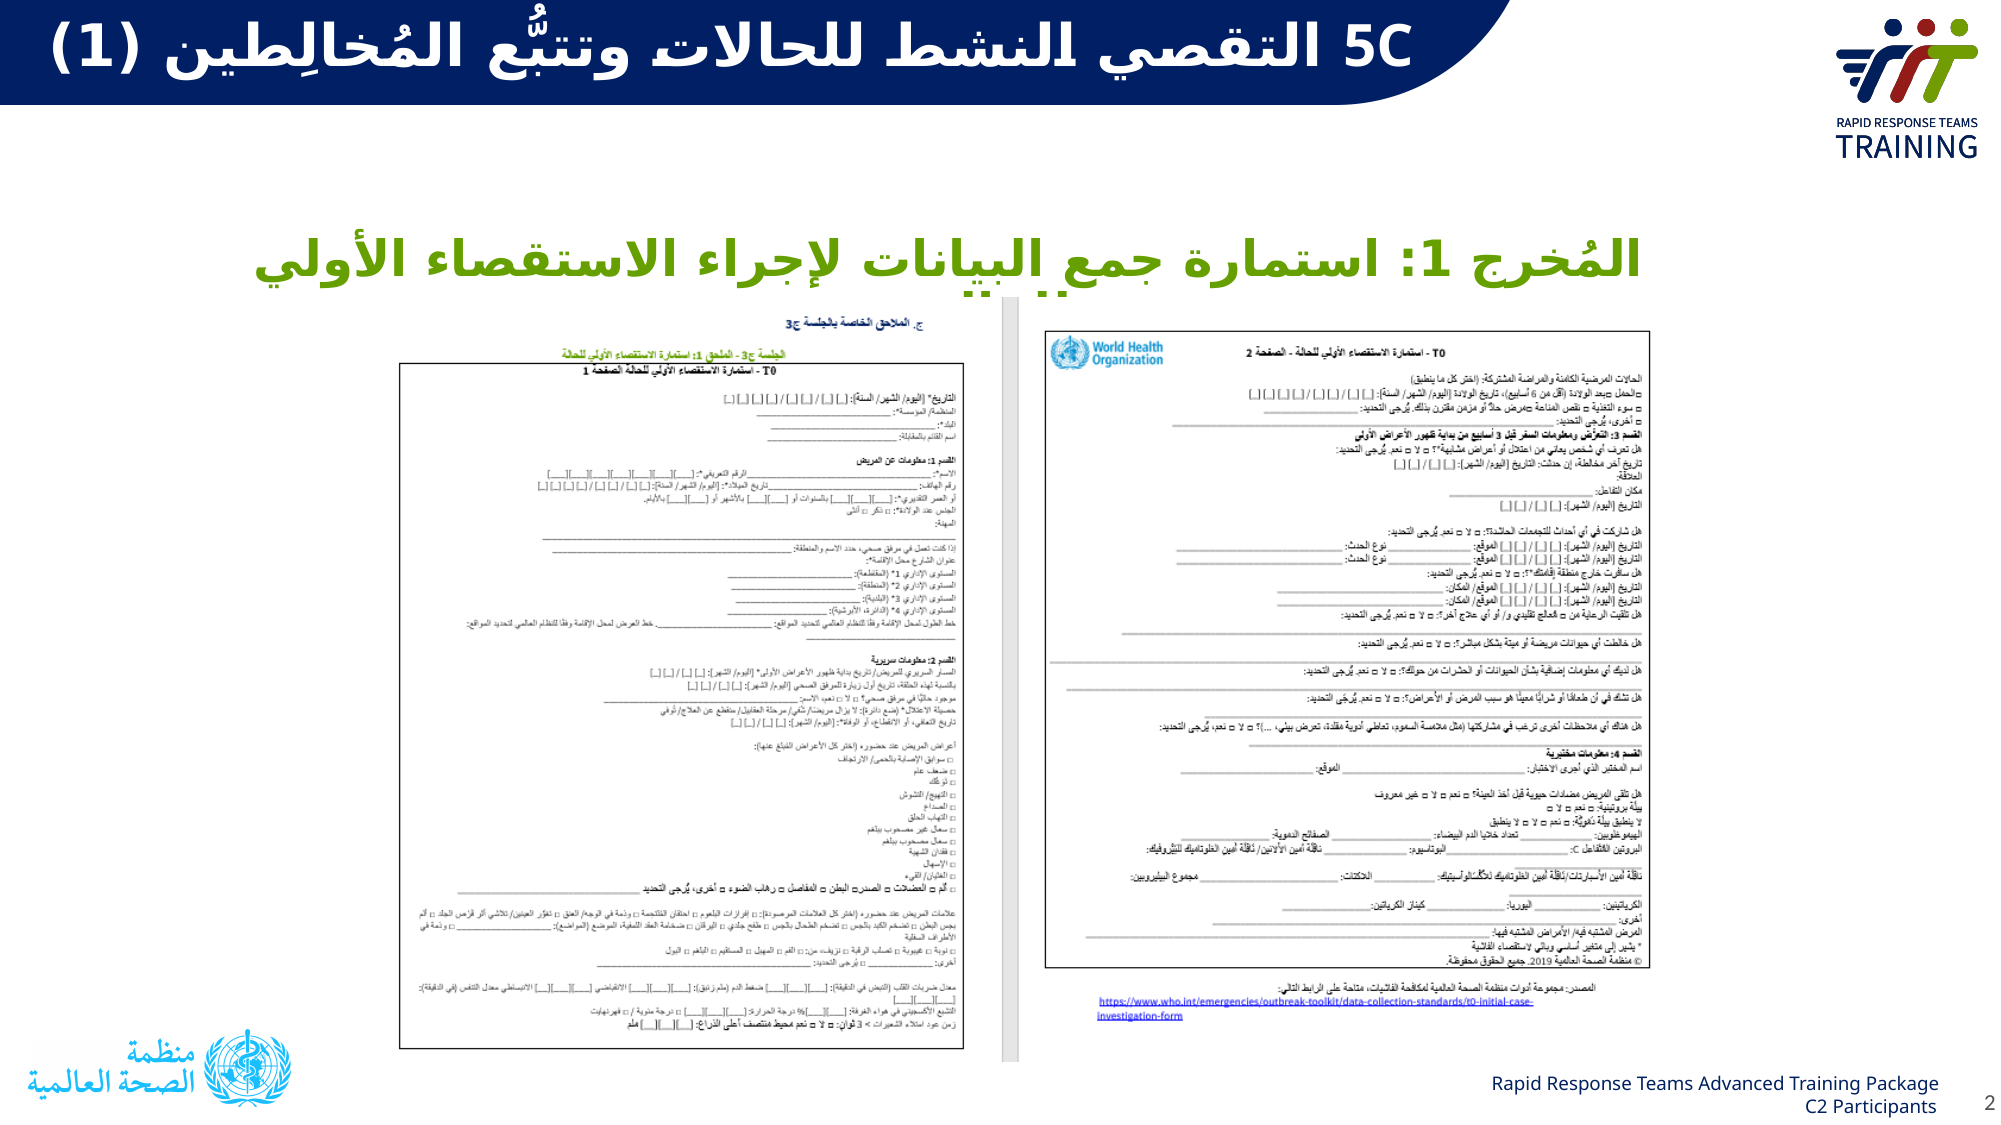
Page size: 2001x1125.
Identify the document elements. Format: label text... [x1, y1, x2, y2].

picture [0, 0, 1533, 105]
picture [1835, 19, 1978, 167]
picture [28, 1029, 291, 1107]
list المُخرج 1: استمارة جمع البيانات لإجراء الاستقصاء الأولي للحالة [237, 224, 1763, 990]
title 5C التقصي النشط للحالات وتتبُّع المُخالِطين (1) [34, 0, 1423, 96]
picture [381, 297, 1660, 1062]
